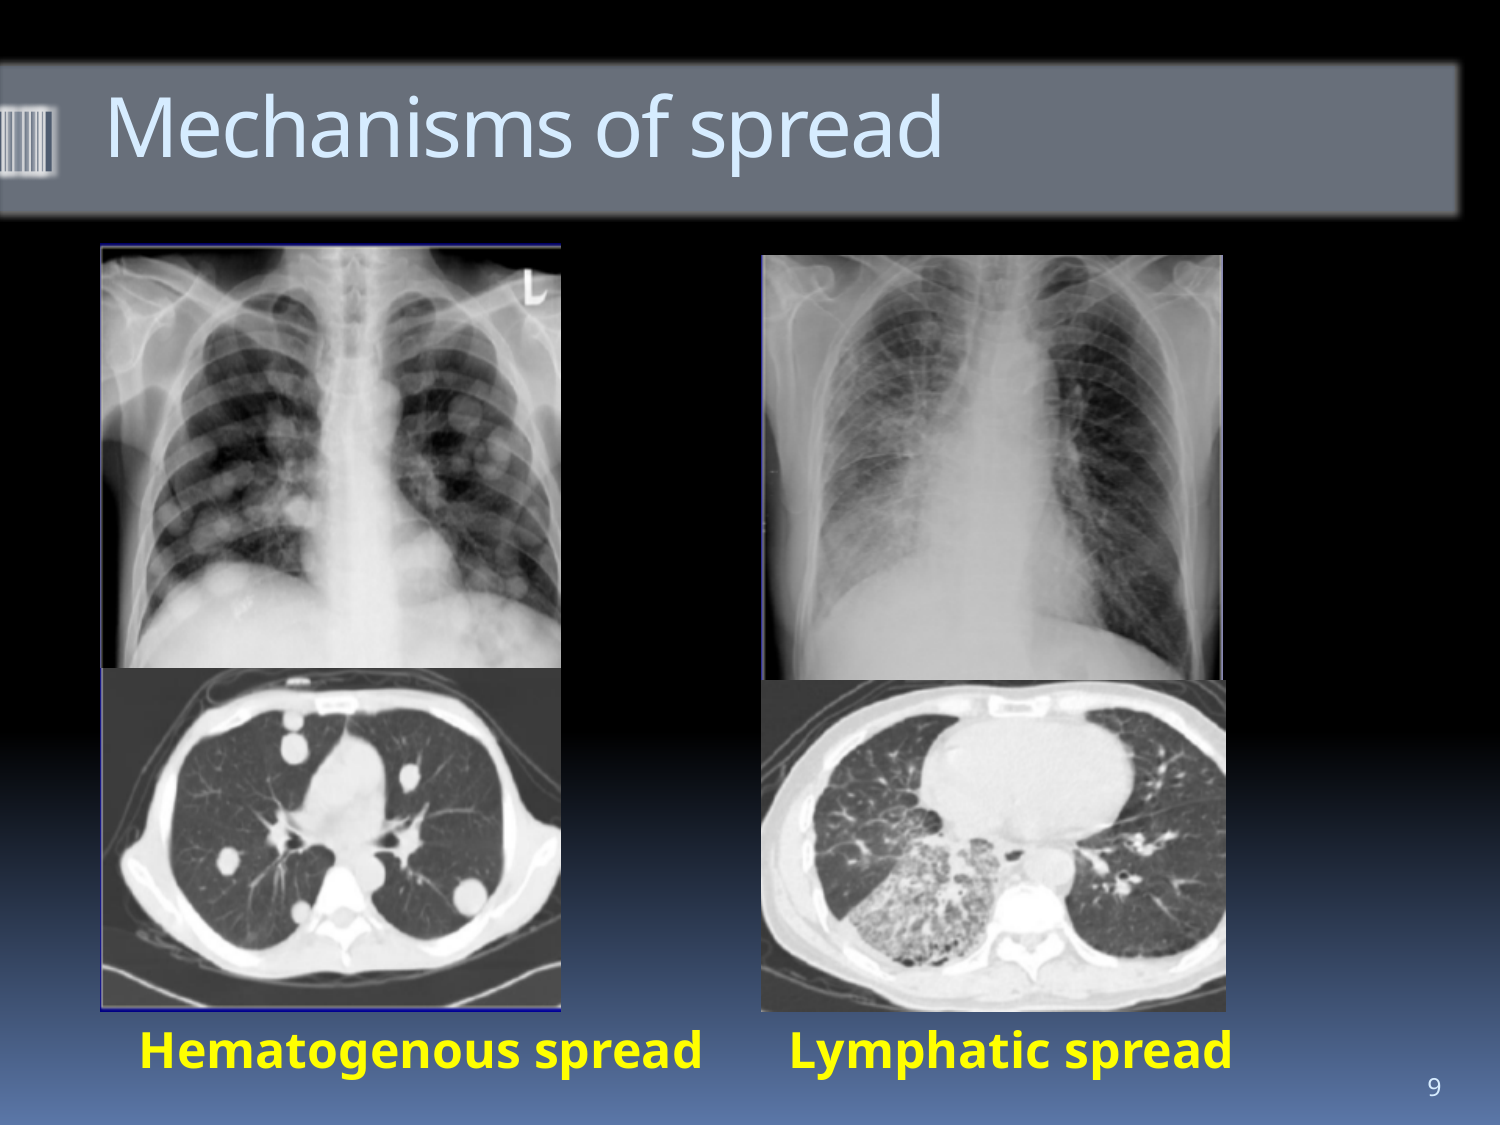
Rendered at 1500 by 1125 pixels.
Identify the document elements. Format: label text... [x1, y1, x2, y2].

picture [761, 680, 1226, 1012]
list Lymphatic spread [761, 905, 1425, 1043]
title Mechanisms of spread [88, 66, 1209, 207]
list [761, 254, 1223, 672]
list Hematogenous spread [112, 905, 761, 1043]
slide_number 9 [1412, 1052, 1488, 1113]
picture [99, 668, 562, 1012]
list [99, 243, 562, 660]
